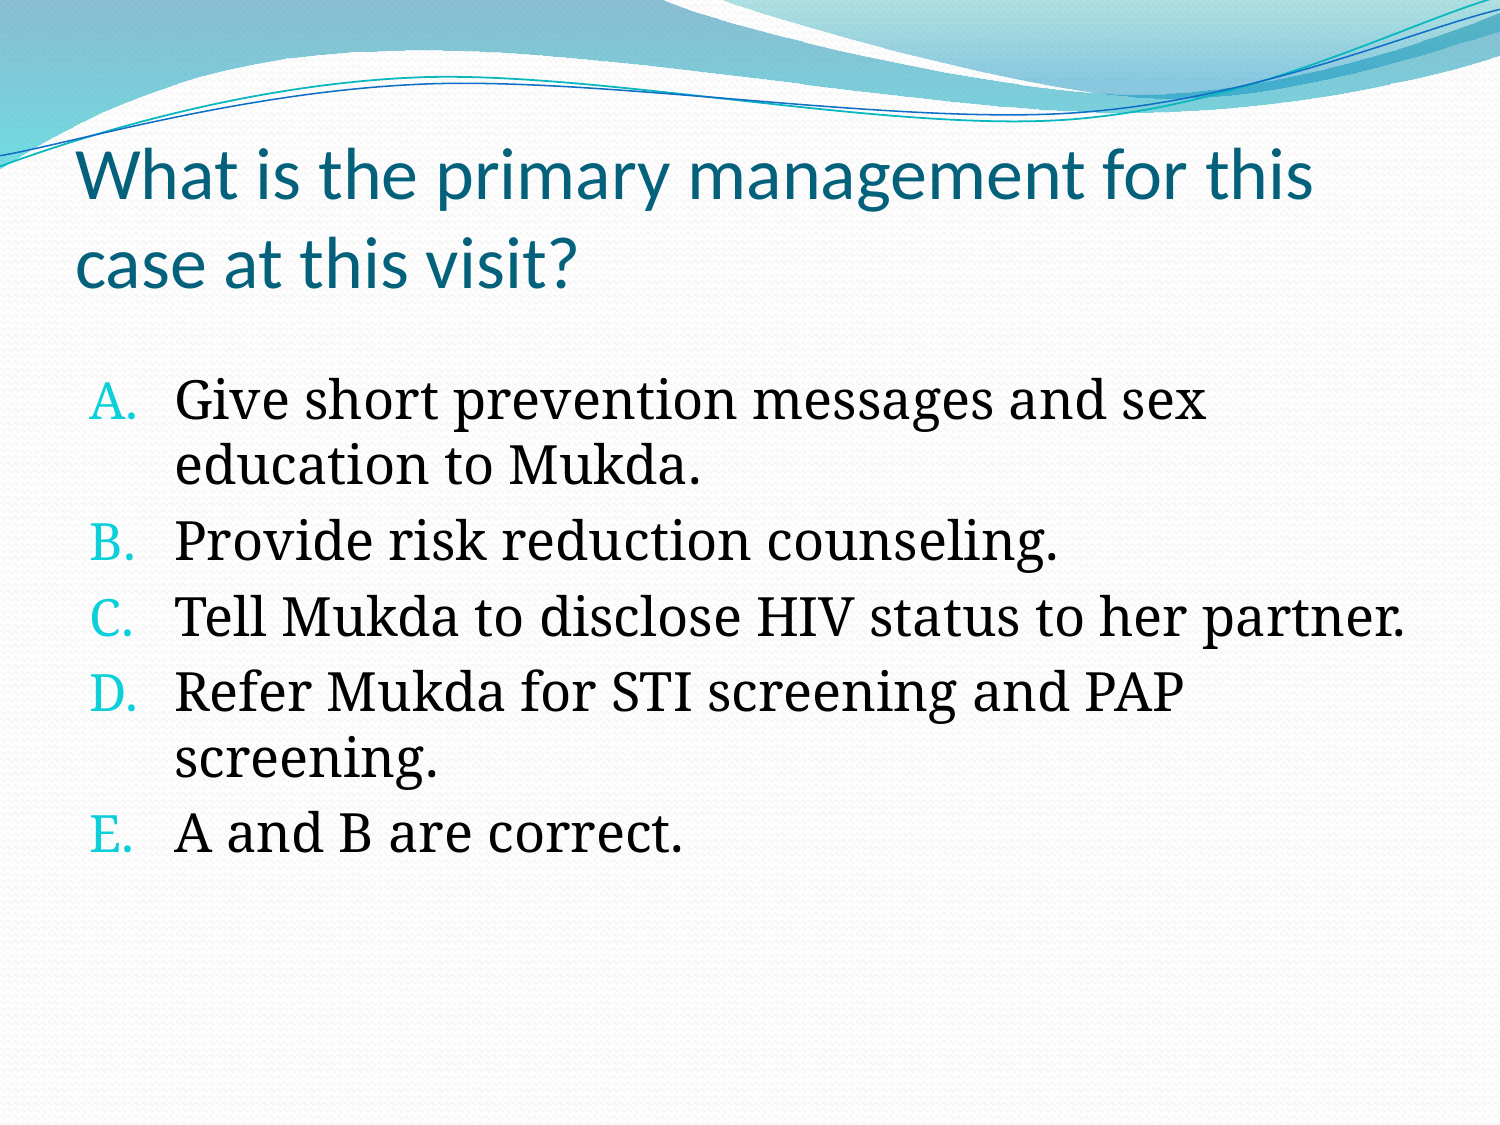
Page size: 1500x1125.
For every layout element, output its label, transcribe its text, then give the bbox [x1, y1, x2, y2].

title What is the primary management for this case at this visit? [75, 115, 1425, 303]
list Give short prevention messages and sex education to Mukda. Provide risk reduction counseling. Tell Mukda to disclose HIV status to her partner. Refer Mukda for STI screening and PAP screening. A and B are correct. [75, 357, 1425, 1100]
